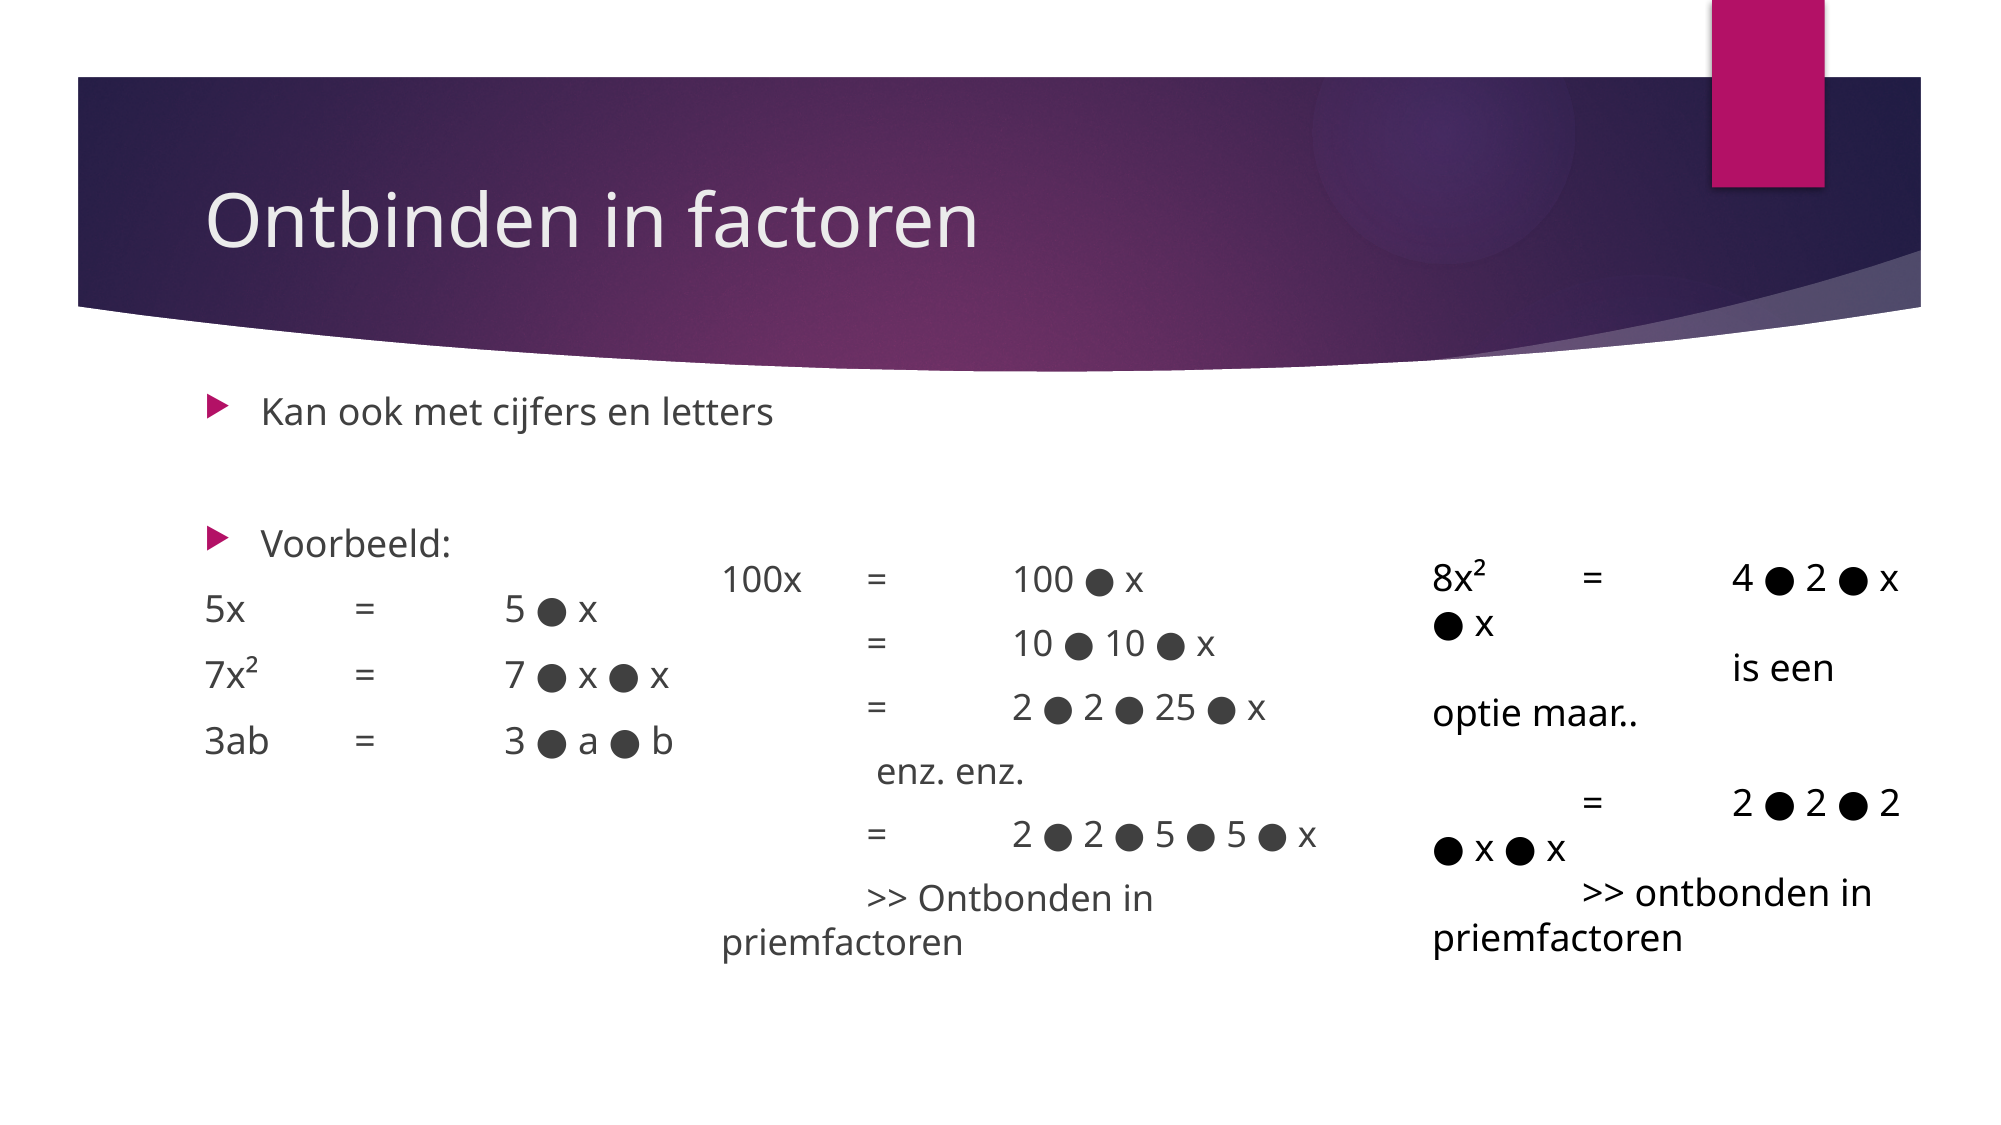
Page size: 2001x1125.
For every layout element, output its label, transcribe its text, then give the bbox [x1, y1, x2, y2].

text_box 100x = 100 ● x = 10 ● 10 ● x = 2 ● 2 ● 25 ● x enz. enz. = 2 ● 2 ● 5 ● 5 ● x >> Ontbonden in priemfactoren [706, 485, 1374, 1093]
list Kan ook met cijfers en letters Voorbeeld: 5x = 5 ● x 7x² = 7 ● x ● x 3ab = 3 ● a ● b [189, 380, 857, 988]
title Ontbinden in factoren [189, 159, 1627, 276]
text_box 8x² = 4 ● 2 ● x ● x is een optie maar.. = 2 ● 2 ● 2 ● x ● x >> ontbonden in priemfactoren [1417, 546, 1944, 967]
